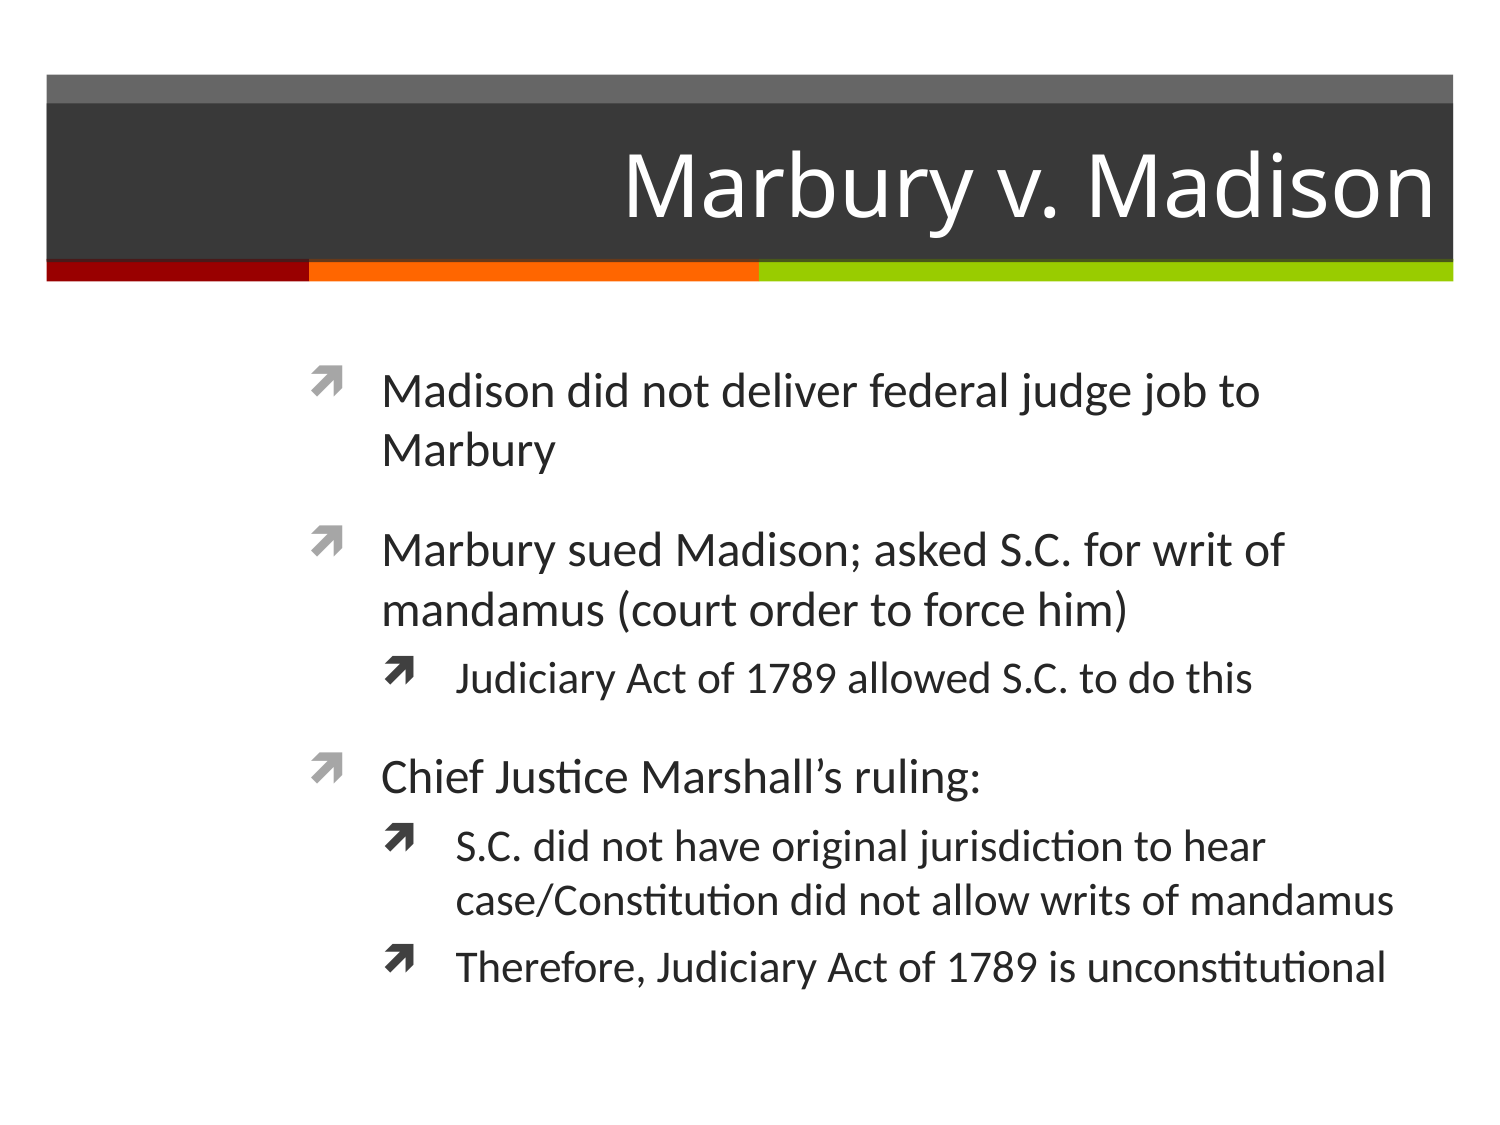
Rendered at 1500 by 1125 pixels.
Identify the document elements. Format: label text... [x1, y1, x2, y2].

list Madison did not deliver federal judge job to Marbury Marbury sued Madison; asked S.C. for writ of mandamus (court order to force him) Judiciary Act of 1789 allowed S.C. to do this Chief Justice Marshall’s ruling: S.C. did not have original jurisdiction to hear case/Constitution did not allow writs of mandamus Therefore, Judiciary Act of 1789 is unconstitutional [292, 350, 1454, 1005]
title Marbury v. Madison [46, 103, 1454, 263]
